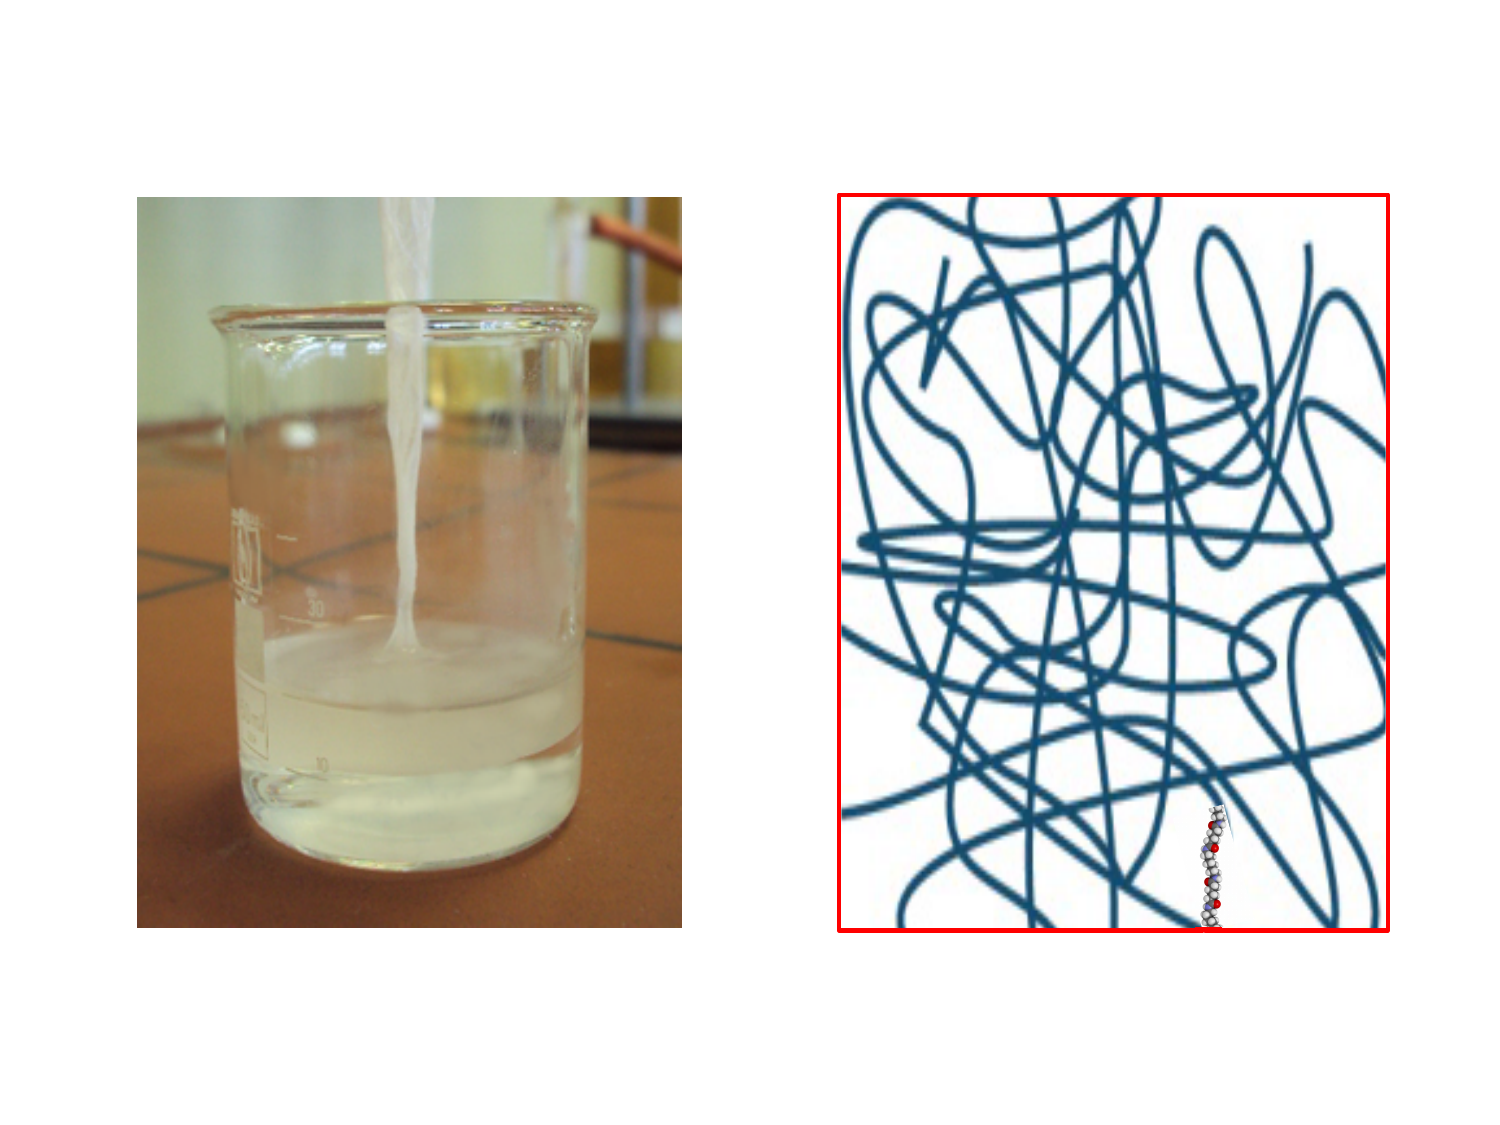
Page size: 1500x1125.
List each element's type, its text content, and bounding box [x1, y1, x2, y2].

picture [839, 197, 1386, 928]
picture [137, 197, 682, 928]
text_box Polymeren [29, 33, 1500, 1008]
